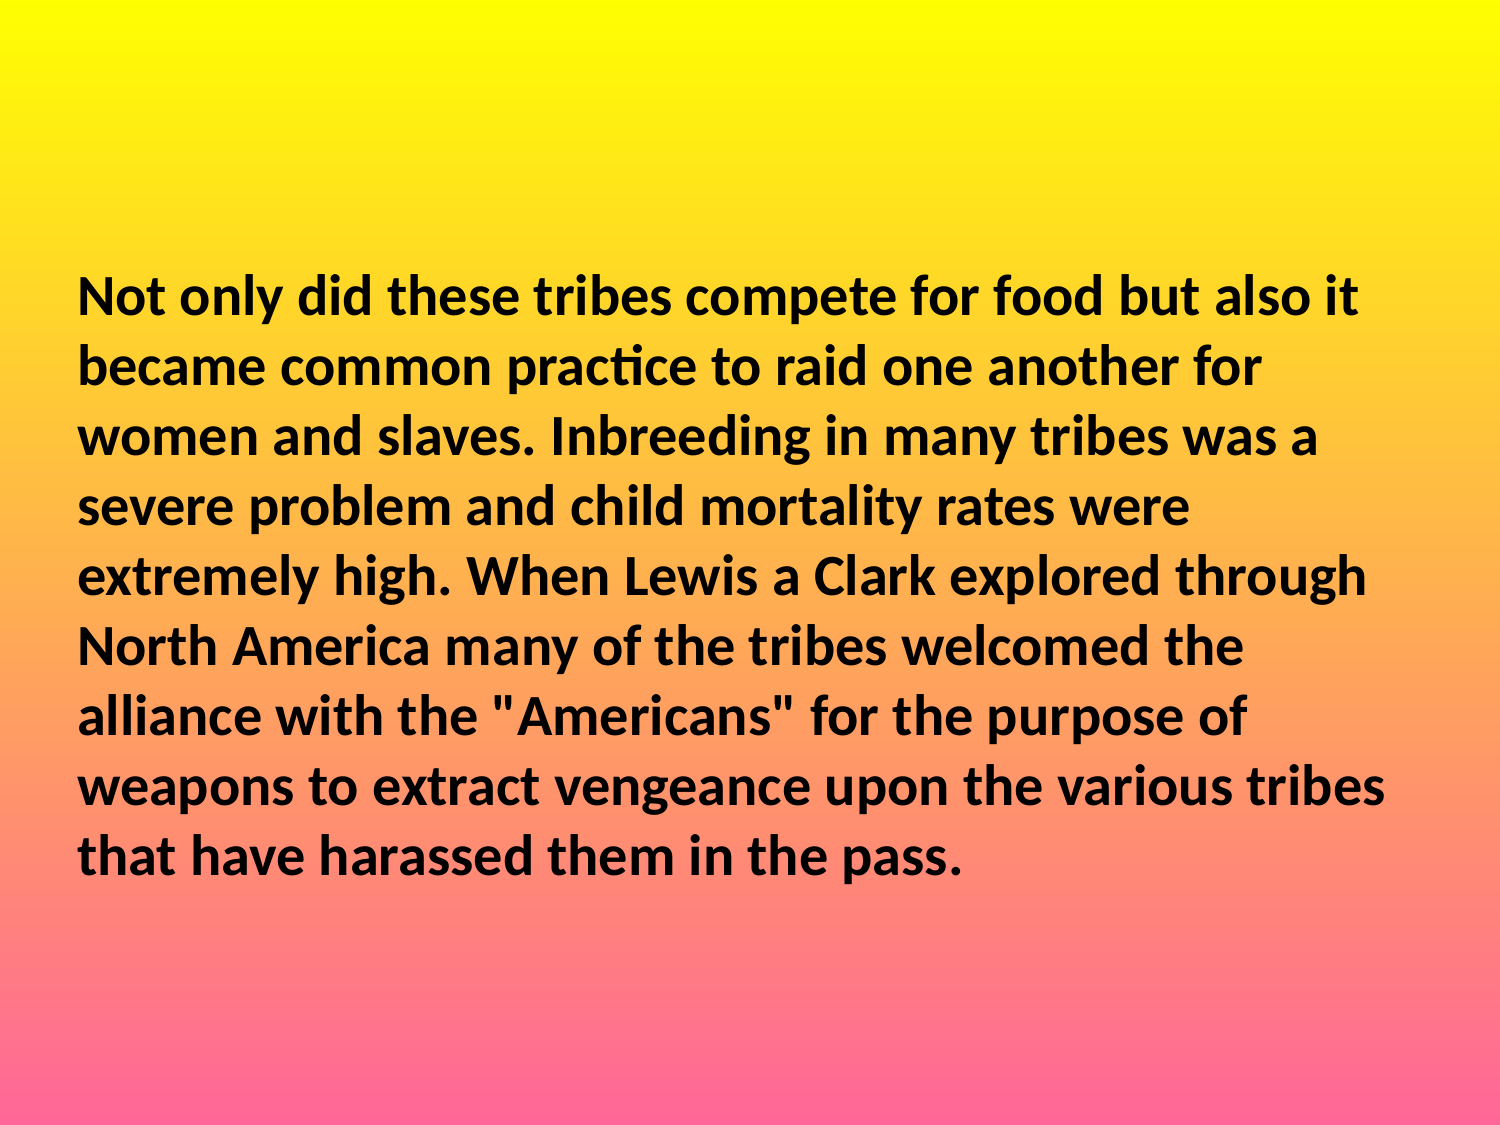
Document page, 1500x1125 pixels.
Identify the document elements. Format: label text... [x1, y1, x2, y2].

text_box Not only did these tribes compete for food but also it became common practice to raid one another for women and slaves. Inbreeding in many tribes was a severe problem and child mortality rates were extremely high. When Lewis a Clark explored through North America many of the tribes welcomed the alliance with the "Americans" for the purpose of weapons to extract vengeance upon the various tribes that have harassed them in the pass. [62, 249, 1425, 895]
